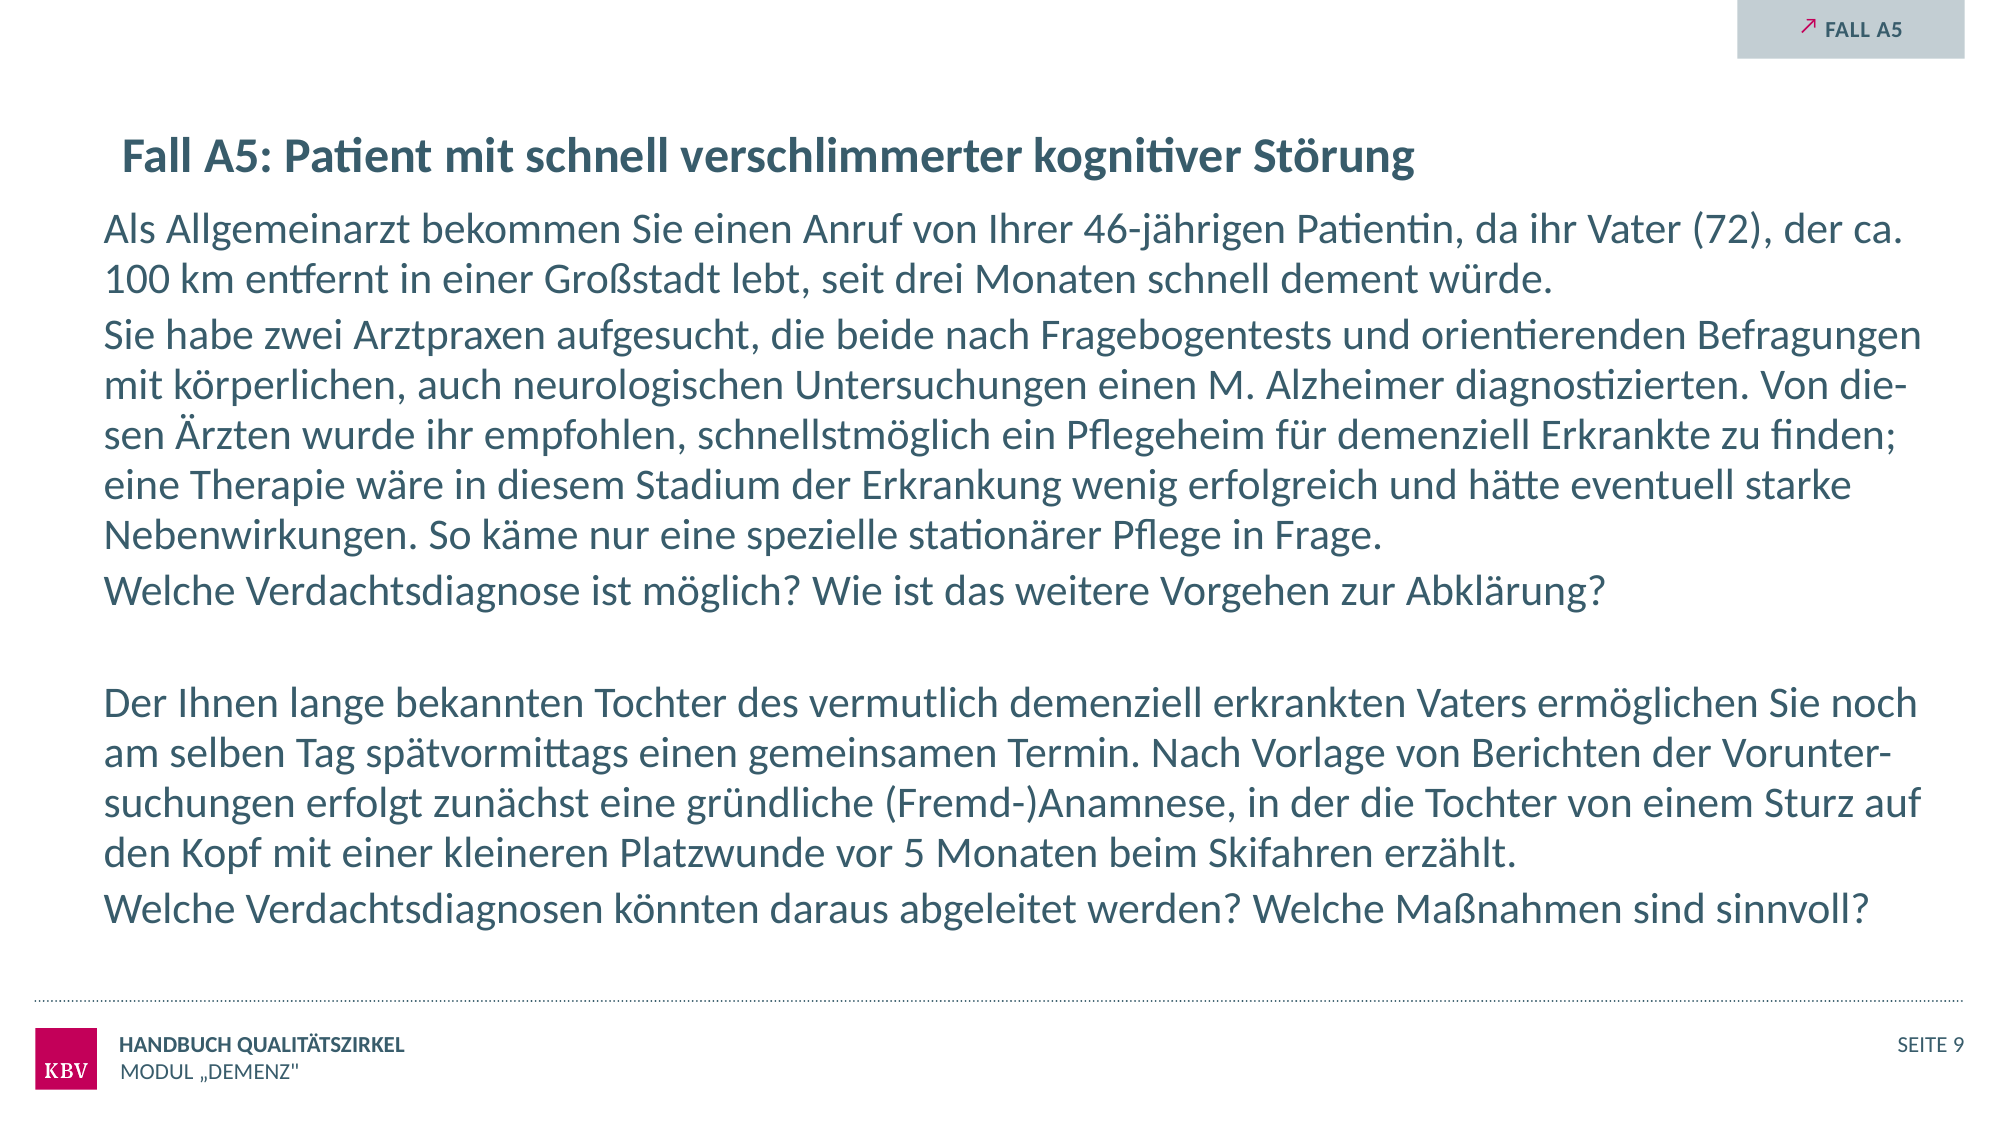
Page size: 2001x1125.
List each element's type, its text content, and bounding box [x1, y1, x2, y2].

footer Handbuch Qualitätszirkel [119, 1030, 1668, 1057]
slide_number Seite 9 [1787, 1030, 1965, 1057]
slide_number Modul „Demenz" [120, 1057, 1668, 1084]
list Als Allgemeinarzt bekommen Sie einen Anruf von Ihrer 46-jährigen Patientin, da ihr Vater (72), der ca. 100 km entfernt in einer Großstadt lebt, seit drei Monaten schnell dement würde. Sie habe zwei Arztpraxen aufgesucht, die beide nach Fragebogentests und orientierenden Befragungen mit körperlichen, auch neurologischen Untersuchungen einen M. Alzheimer diagnostizierten. Von die-sen Ärzten wurde ihr empfohlen, schnellstmöglich ein Pflegeheim für demenziell Erkrankte zu finden; eine Therapie wäre in diesem Stadium der Erkrankung wenig erfolgreich und hätte eventuell starke Nebenwirkungen. So käme nur eine spezielle stationärer Pflege in Frage. Welche Verdachtsdiagnose ist möglich? Wie ist das weitere Vorgehen zur Abklärung? Der Ihnen lange bekannten Tochter des vermutlich demenziell erkrankten Vaters ermöglichen Sie noch am selben Tag spätvormittags einen gemeinsamen Termin. Nach Vorlage von Berichten der Vorunter-suchungen erfolgt zunächst eine gründliche (Fremd-)Anamnese, in der die Tochter von einem Sturz auf den Kopf mit einer kleineren Platzwunde vor 5 Monaten beim Skifahren erzählt. Welche Verdachtsdiagnosen könnten daraus abgeleitet werden? Welche Maßnahmen sind sinnvoll? [103, 204, 1926, 970]
list Fall A5 [1737, 0, 1965, 59]
title Fall A5: Patient mit schnell verschlimmerter kognitiver Störung [122, 129, 1880, 201]
